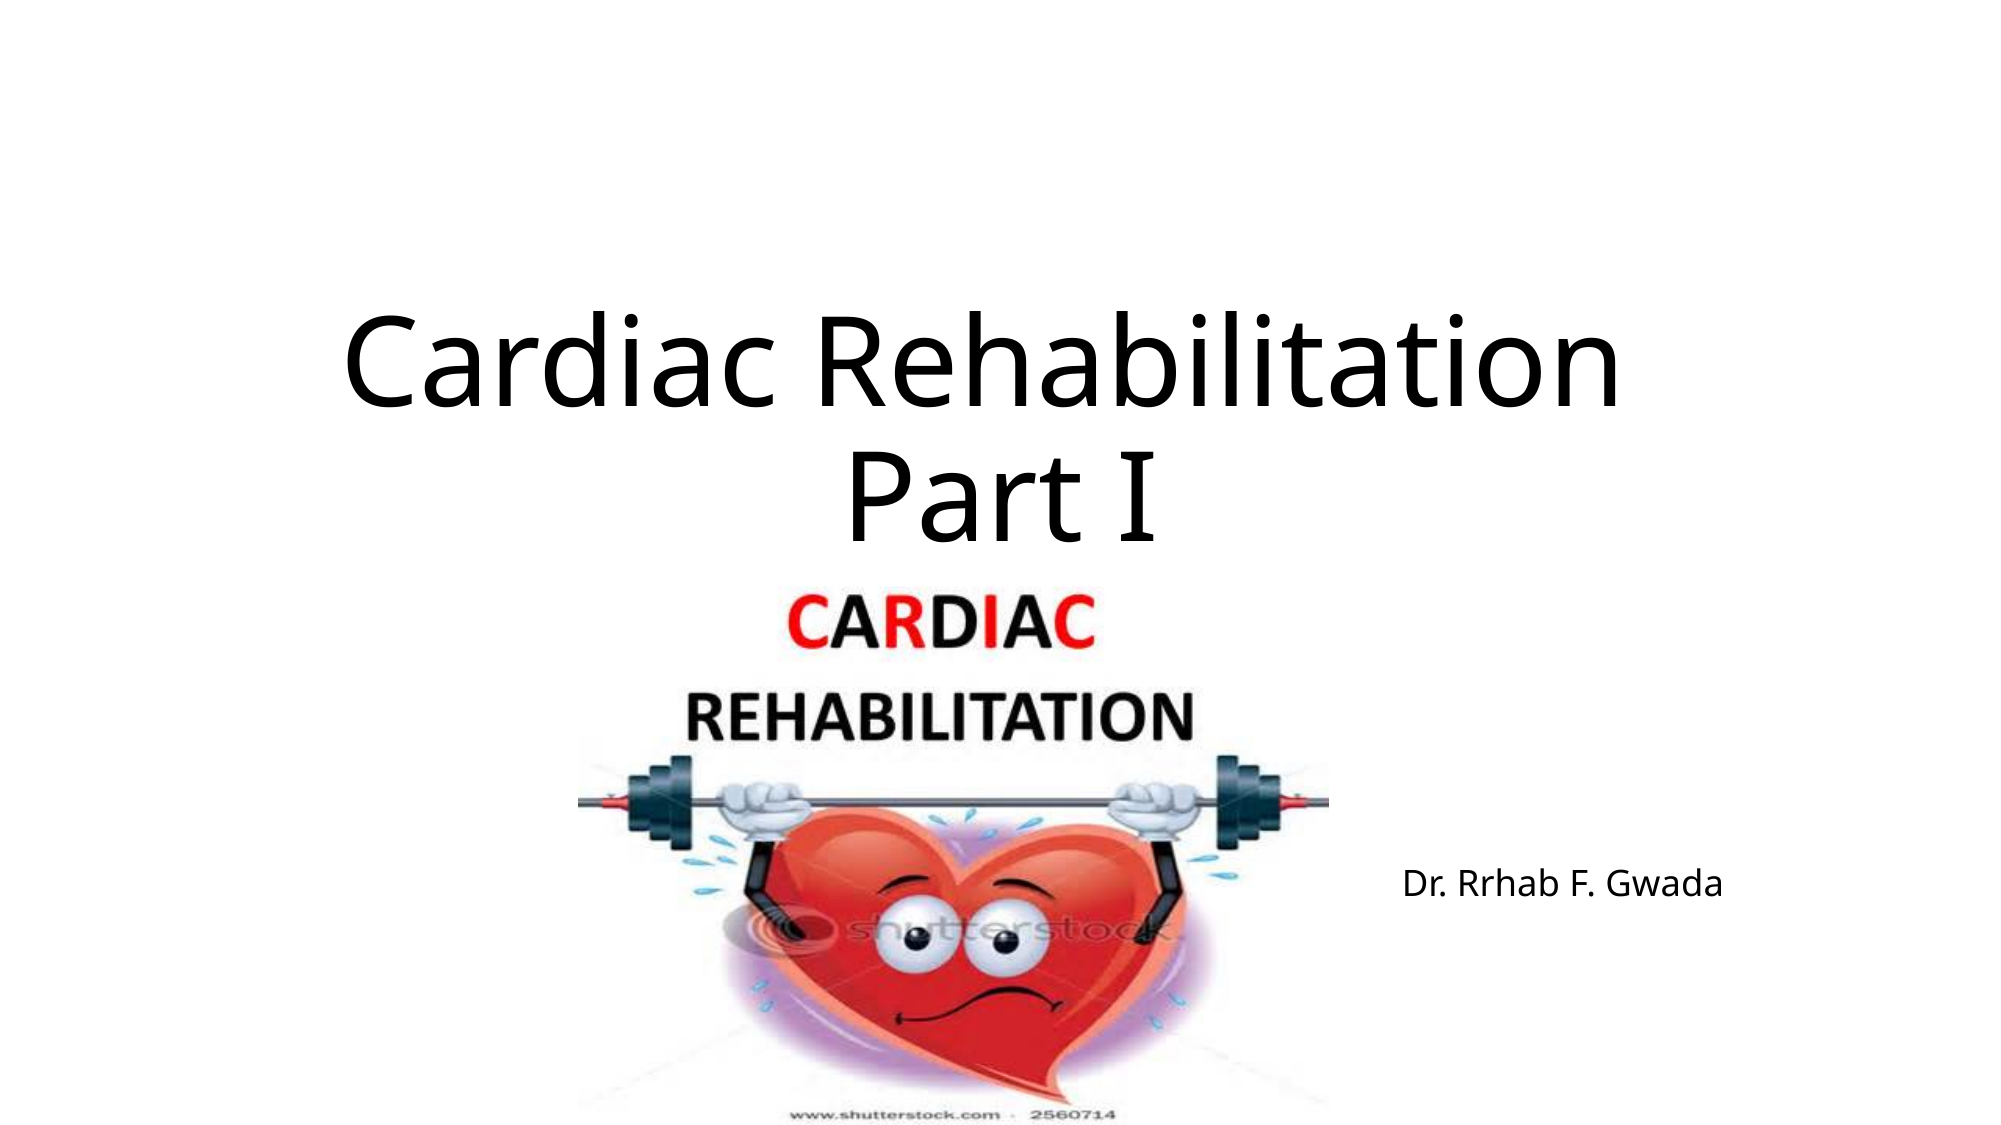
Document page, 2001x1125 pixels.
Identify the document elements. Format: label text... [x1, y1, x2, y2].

picture [578, 562, 1329, 1125]
title Cardiac Rehabilitation Part I [249, 184, 1750, 576]
subtitle Dr. Rrhab F. Gwada [1376, 857, 1750, 931]
